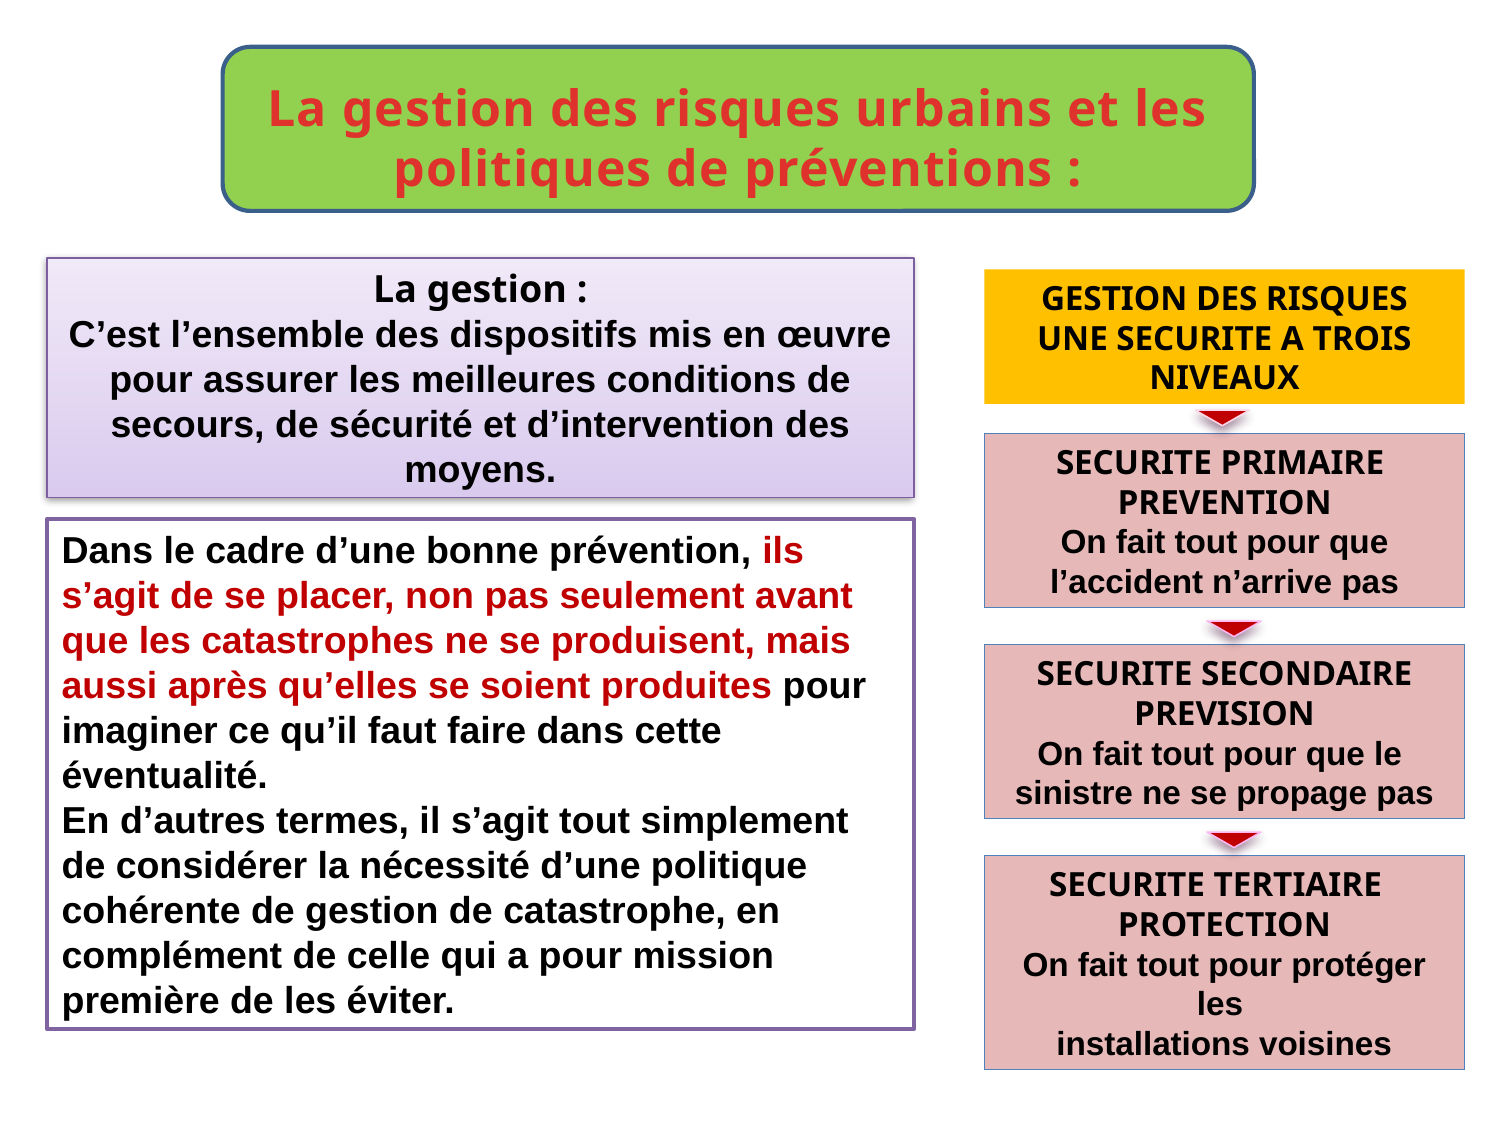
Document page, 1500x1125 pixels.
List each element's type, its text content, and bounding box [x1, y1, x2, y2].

text_box La gestion : C’est l’ensemble des dispositifs mis en œuvre pour assurer les meilleures conditions de secours, de sécurité et d’intervention des moyens. [46, 257, 915, 498]
text_box La gestion des risques urbains et les politiques de préventions : [220, 44, 1257, 213]
text_box SECURITE SECONDAIRE PREVISION On fait tout pour que le sinistre ne se propage pas [984, 644, 1465, 819]
text_box [1206, 621, 1262, 637]
text_box [1206, 832, 1262, 848]
text_box Dans le cadre d’une bonne prévention, ils s’agit de se placer, non pas seulement avant que les catastrophes ne se produisent, mais aussi après qu’elles se soient produites pour imaginer ce qu’il faut faire dans cette éventualité. En d’autres termes, il s’agit tout simplement de considérer la nécessité d’une politique cohérente de gestion de catastrophe, en complément de celle qui a pour mission première de les éviter. [45, 517, 916, 1031]
text_box SECURITE TERTIAIRE PROTECTION On fait tout pour protéger les installations voisines [984, 855, 1465, 1070]
text_box [1195, 410, 1250, 426]
text_box GESTION DES RISQUES UNE SECURITE A TROIS NIVEAUX [984, 269, 1465, 404]
text_box SECURITE PRIMAIRE PREVENTION On fait tout pour que l’accident n’arrive pas [984, 433, 1465, 608]
